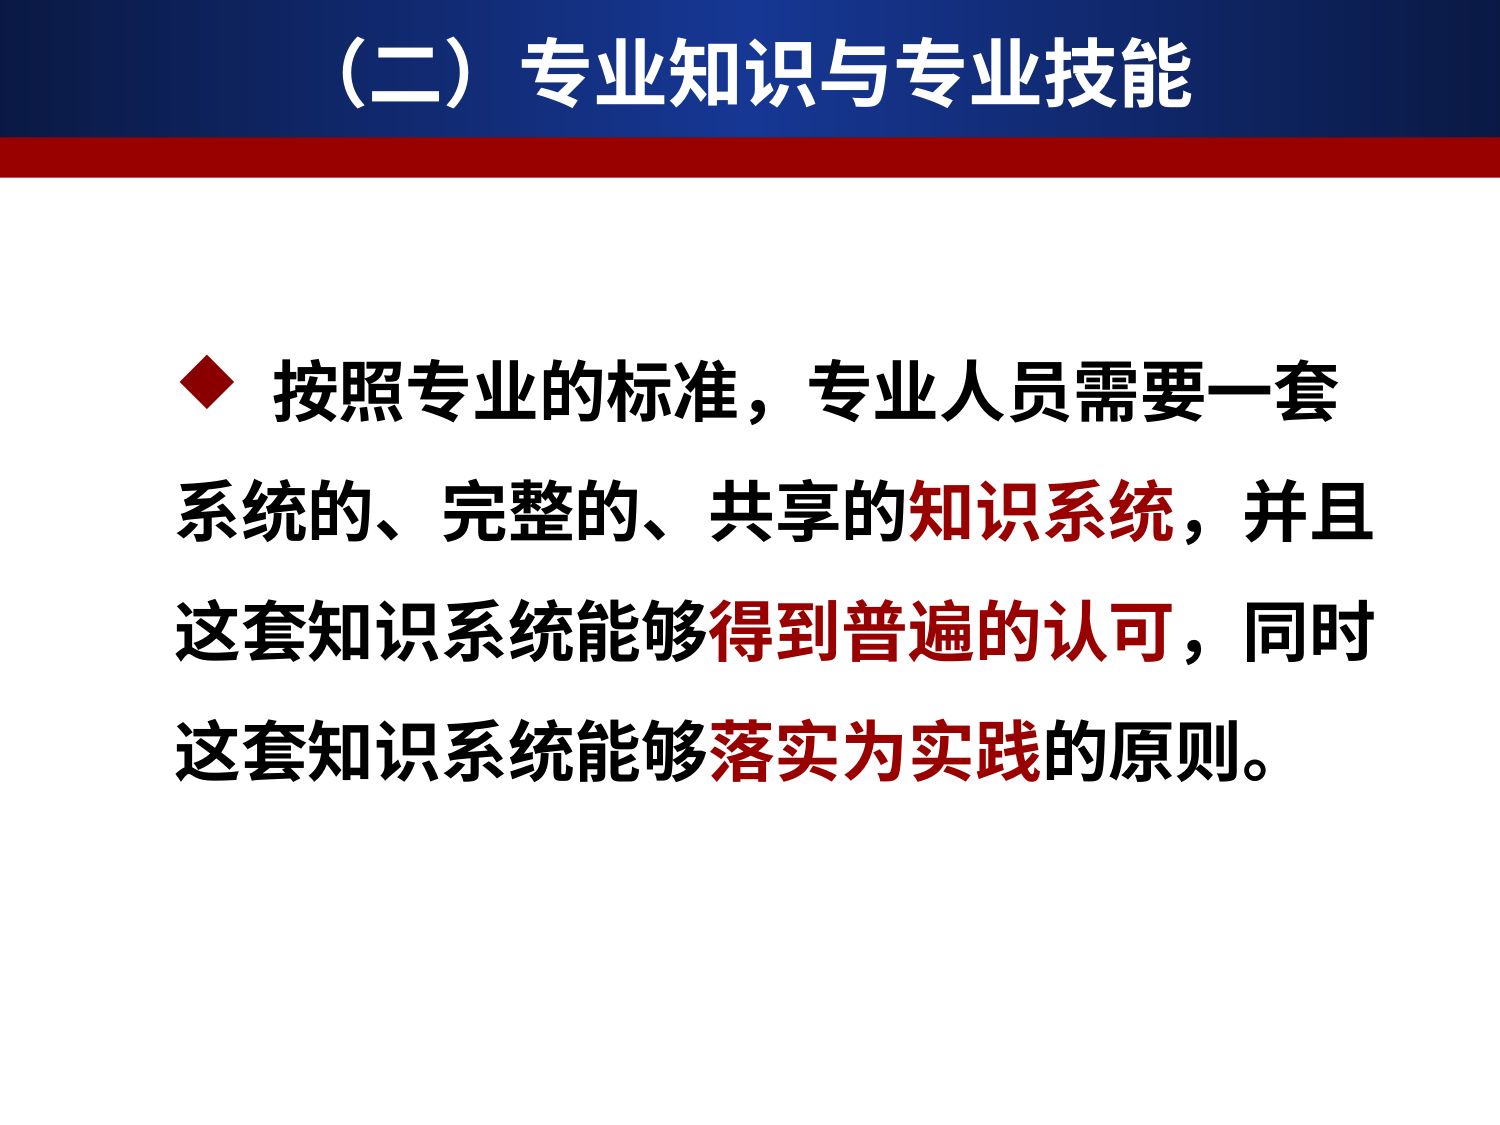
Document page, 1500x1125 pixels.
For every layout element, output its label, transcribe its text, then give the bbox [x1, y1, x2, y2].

list 按照专业的标准，专业人员需要一套系统的、完整的、共享的知识系统，并且这套知识系统能够得到普遍的认可，同时这套知识系统能够落实为实践的原则。 [159, 302, 1400, 846]
title （二）专业知识与专业技能 [50, 24, 1438, 118]
